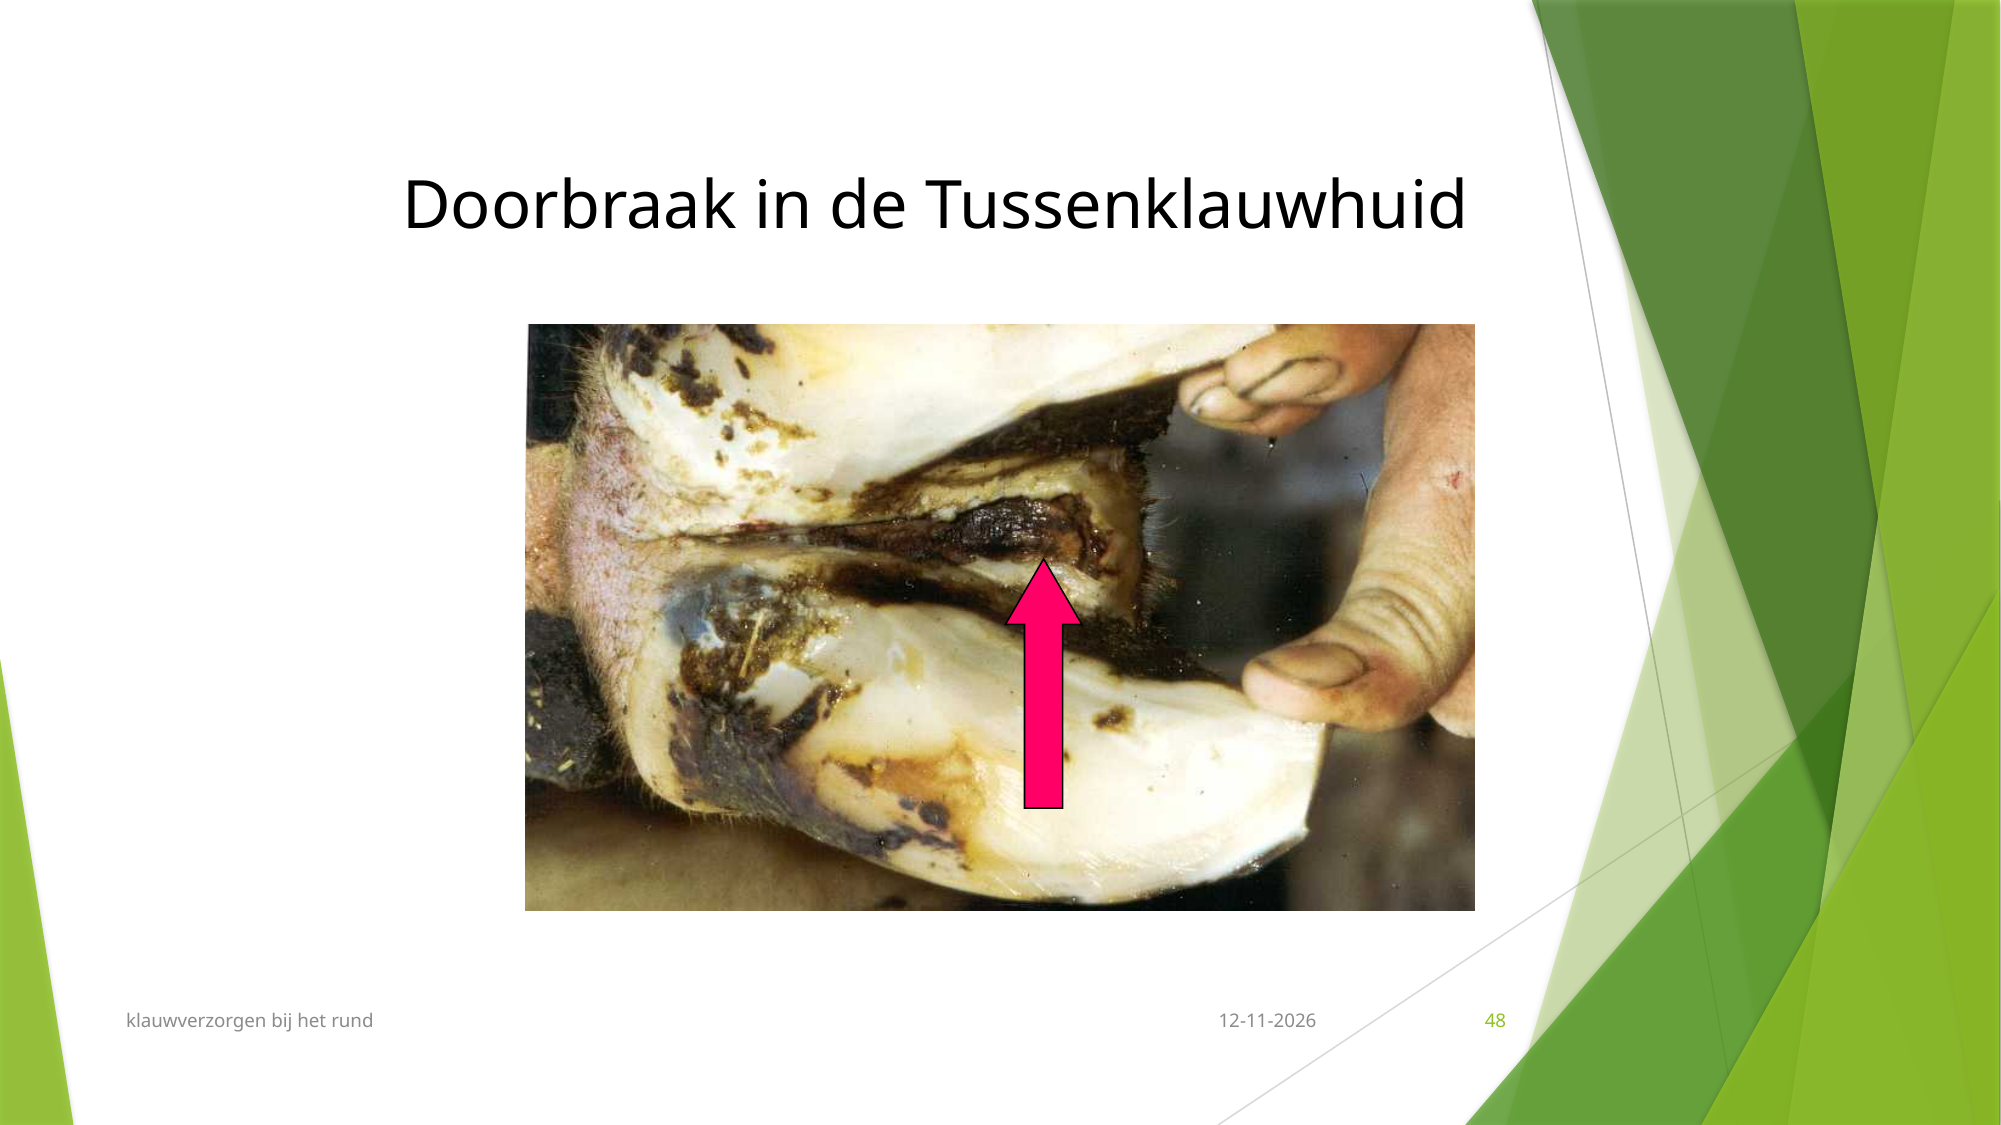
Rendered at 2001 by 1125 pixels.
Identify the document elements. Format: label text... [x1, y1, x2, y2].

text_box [524, 324, 1476, 912]
slide_number 48 [1409, 991, 1522, 1051]
footer klauwverzorgen bij het rund [111, 991, 1145, 1051]
text_box Doorbraak in de Tussenklauwhuid [387, 154, 1638, 250]
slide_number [1181, 991, 1332, 1051]
